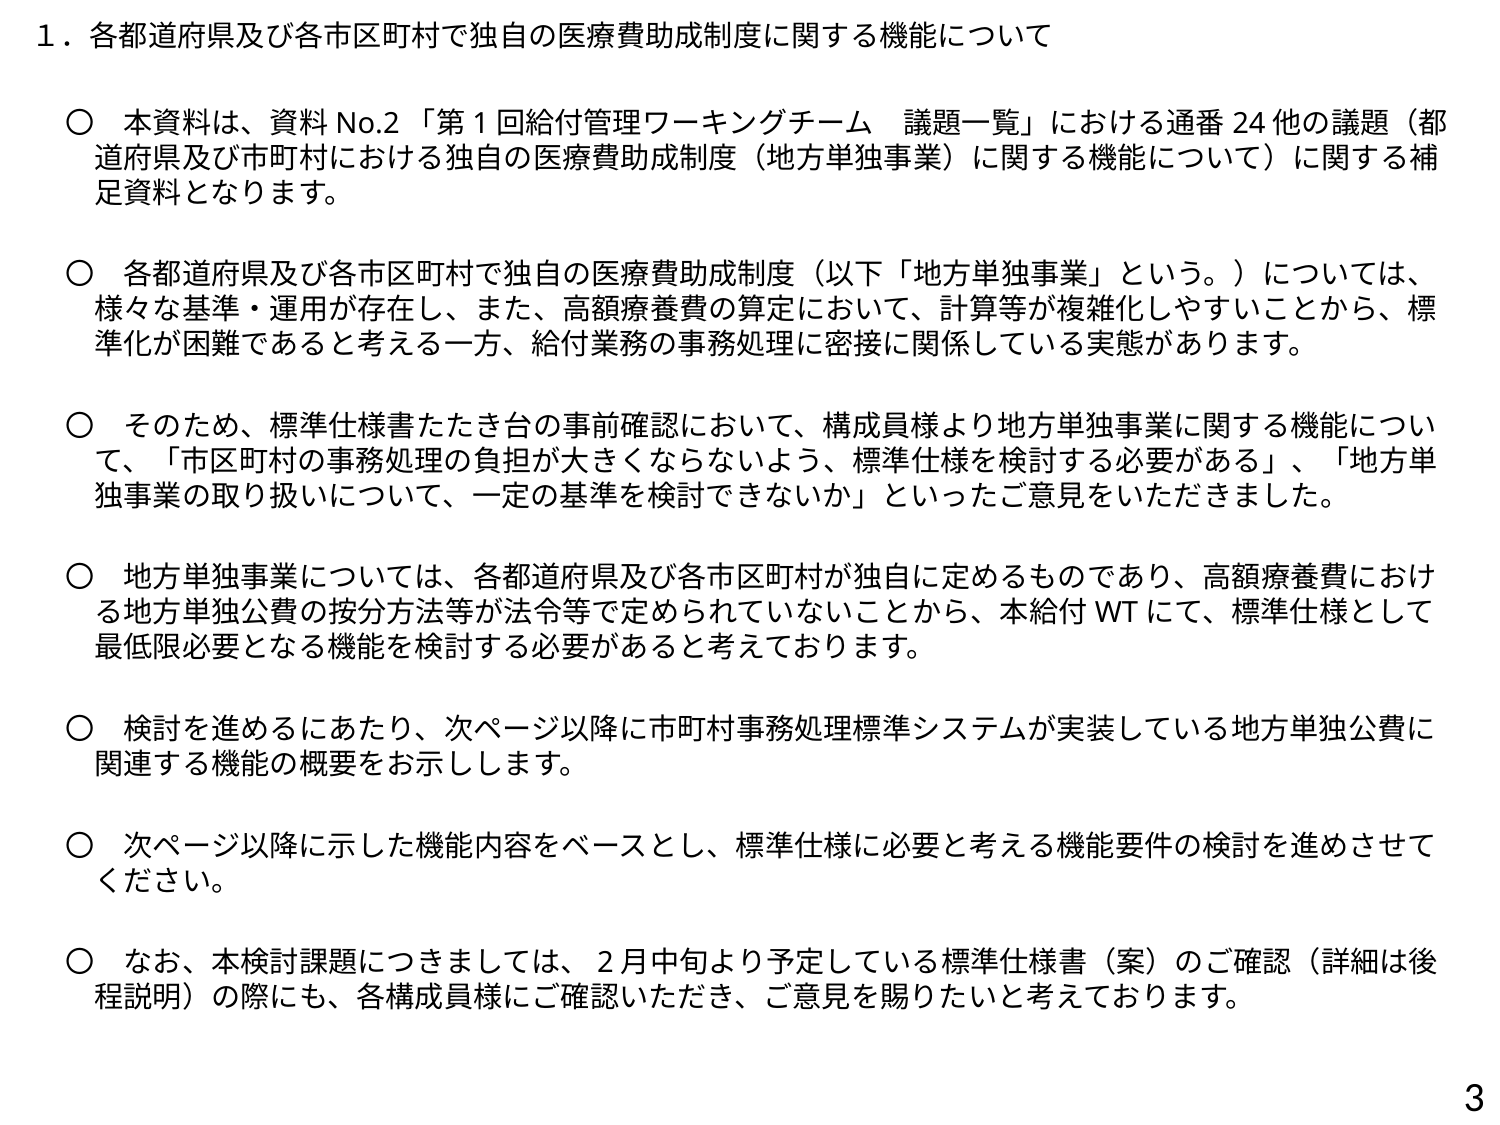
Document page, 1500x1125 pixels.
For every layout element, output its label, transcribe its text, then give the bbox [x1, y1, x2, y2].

text_box 〇 本資料は、資料No.2「第1回給付管理ワーキングチーム 議題一覧」における通番24他の議題（都道府県及び市町村における独自の医療費助成制度（地方単独事業）に関する機能について）に関する補足資料となります。 〇 各都道府県及び各市区町村で独自の医療費助成制度（以下「地方単独事業」という。）については、様々な基準・運用が存在し、また、高額療養費の算定において、計算等が複雑化しやすいことから、標準化が困難であると考える一方、給付業務の事務処理に密接に関係している実態があります。 〇 そのため、標準仕様書たたき台の事前確認において、構成員様より地方単独事業に関する機能について、「市区町村の事務処理の負担が大きくならないよう、標準仕様を検討する必要がある」、「地方単独事業の取り扱いについて、一定の基準を検討できないか」といったご意見をいただきました。 〇 地方単独事業については、各都道府県及び各市区町村が独自に定めるものであり、高額療養費における地方単独公費の按分方法等が法令等で定められていないことから、本給付WTにて、標準仕様として最低限必要となる機能を検討する必要があると考えております。 〇 検討を進めるにあたり、次ページ以降に市町村事務処理標準システムが実装している地方単独公費に関連する機能の概要をお示しします。 〇 次ページ以降に示した機能内容をベースとし、標準仕様に必要と考える機能要件の検討を進めさせてください。 〇 なお、本検討課題につきましては、2月中旬より予定している標準仕様書（案）のご確認（詳細は後程説明）の際にも、各構成員様にご確認いただき、ご意見を賜りたいと考えております。 [50, 89, 1473, 927]
slide_number 3 [1149, 1065, 1500, 1125]
text_box １．各都道府県及び各市区町村で独自の医療費助成制度に関する機能について [16, 2, 1440, 96]
